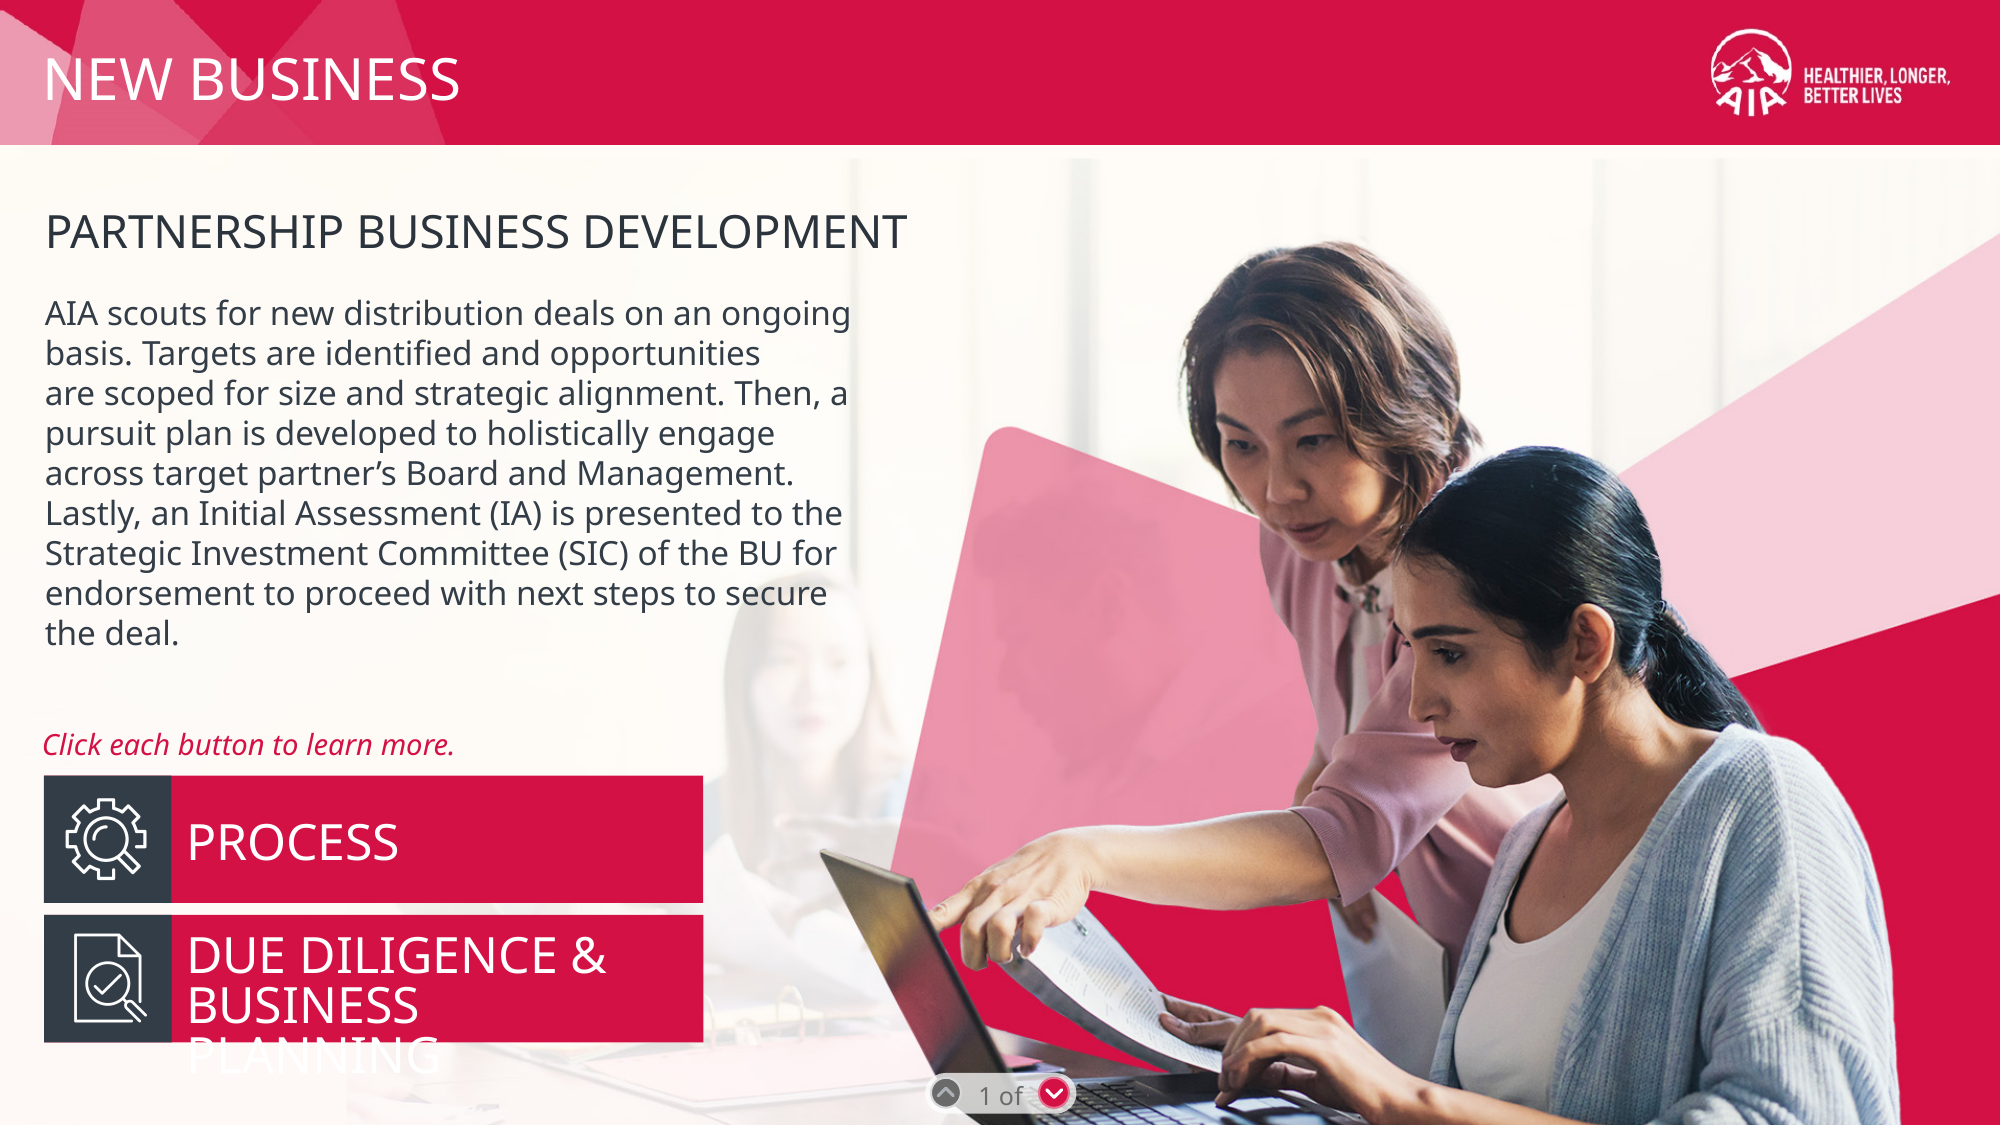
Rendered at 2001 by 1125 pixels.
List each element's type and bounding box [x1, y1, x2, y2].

text_box [924, 1061, 1077, 1120]
picture [0, 0, 2000, 1125]
